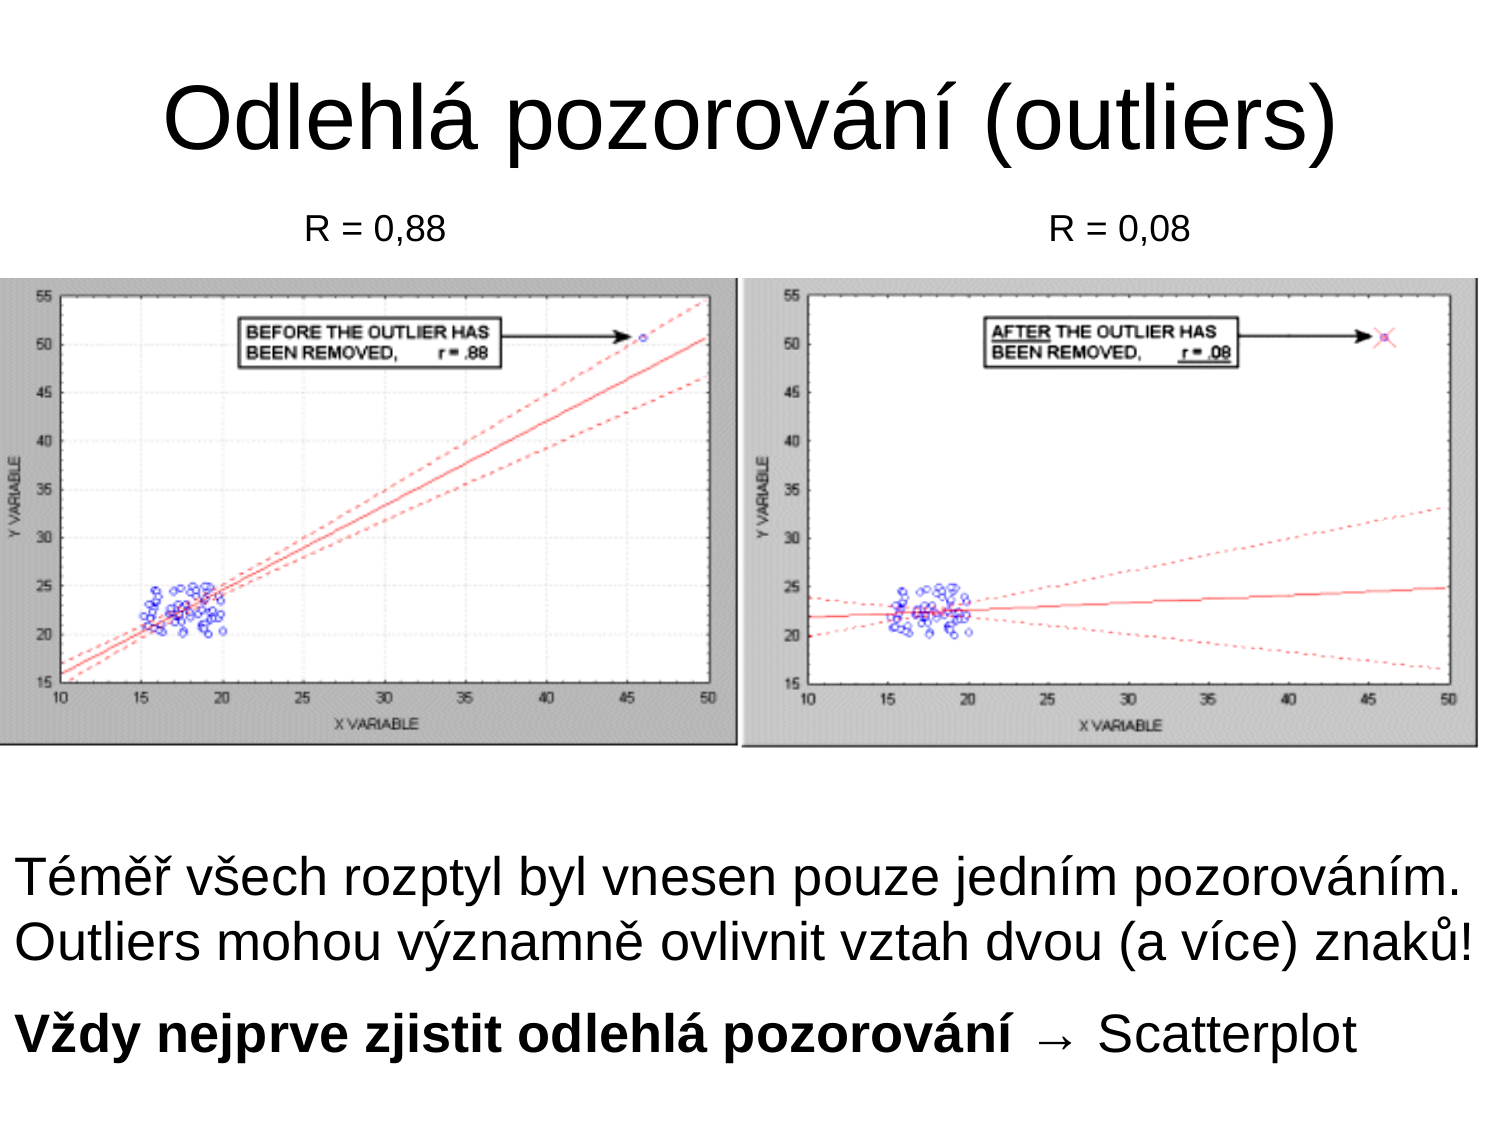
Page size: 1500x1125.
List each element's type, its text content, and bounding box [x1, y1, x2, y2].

title Odlehlá pozorování (outliers) [76, 31, 1427, 194]
text_box R = 0,88 [289, 196, 573, 257]
text_box R = 0,08 [1033, 196, 1223, 257]
text_box Téměř všech rozptyl byl vnesen pouze jedním pozorováním. Outliers mohou významně ovlivnit vztah dvou (a více) znaků! Vždy nejprve zjistit odlehlá pozorování → Scatterplot [0, 834, 1500, 1071]
picture [0, 278, 1479, 750]
